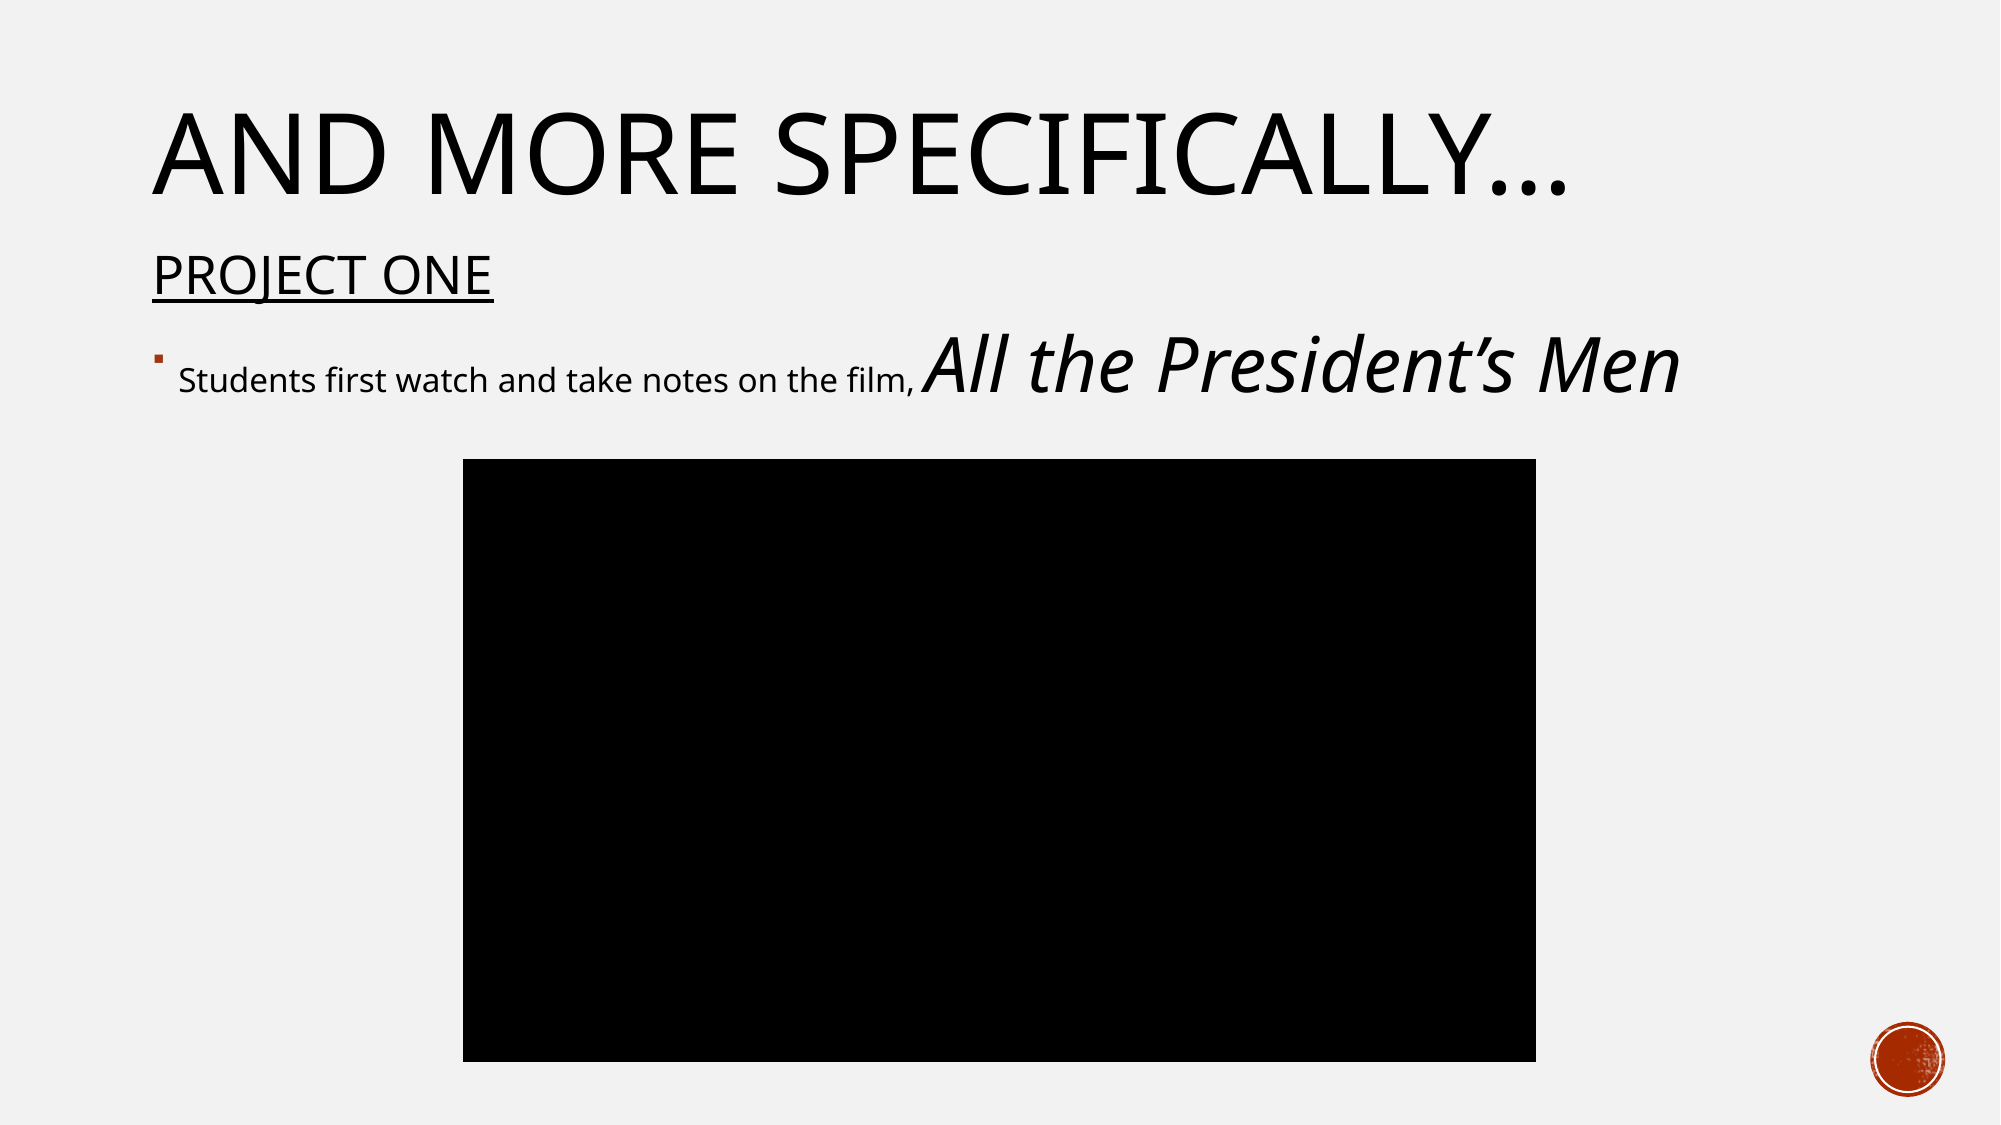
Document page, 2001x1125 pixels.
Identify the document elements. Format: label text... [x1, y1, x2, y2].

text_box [465, 461, 1536, 1061]
list PROJECT ONE Students first watch and take notes on the film, All the President’s Men [137, 241, 1863, 421]
title And more specifically… [137, 26, 1788, 241]
